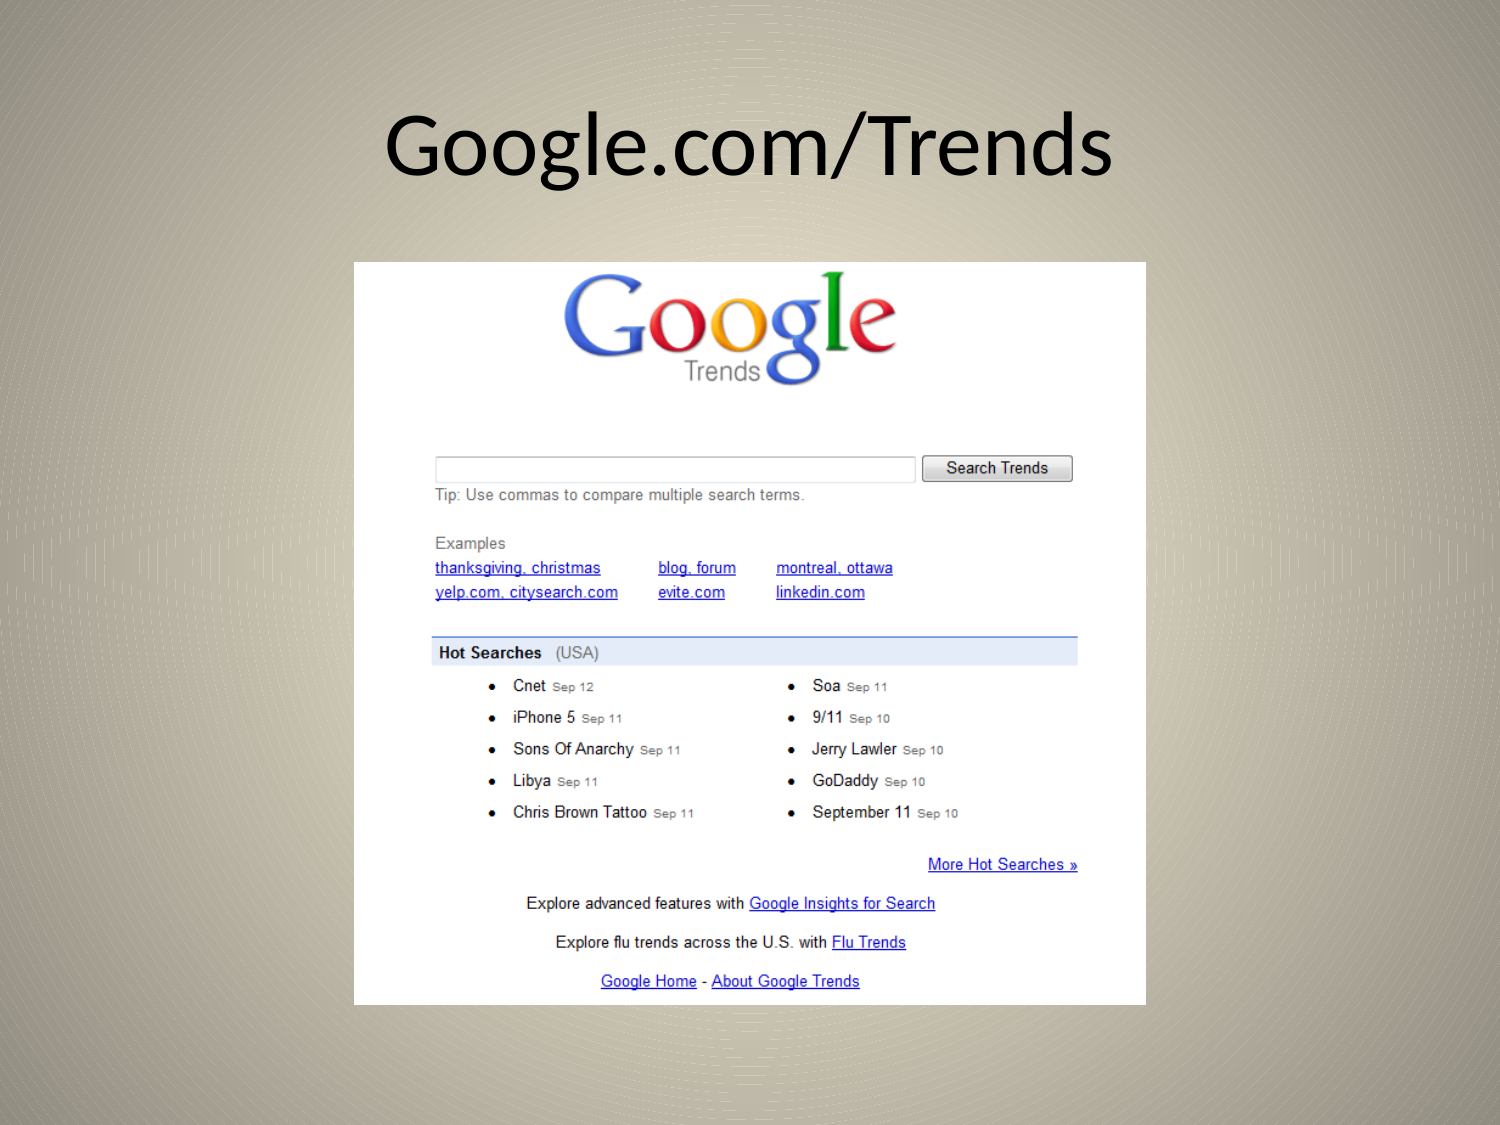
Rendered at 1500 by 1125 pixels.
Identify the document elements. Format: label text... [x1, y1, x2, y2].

title Google.com/Trends [75, 45, 1425, 233]
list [354, 262, 1146, 1006]
